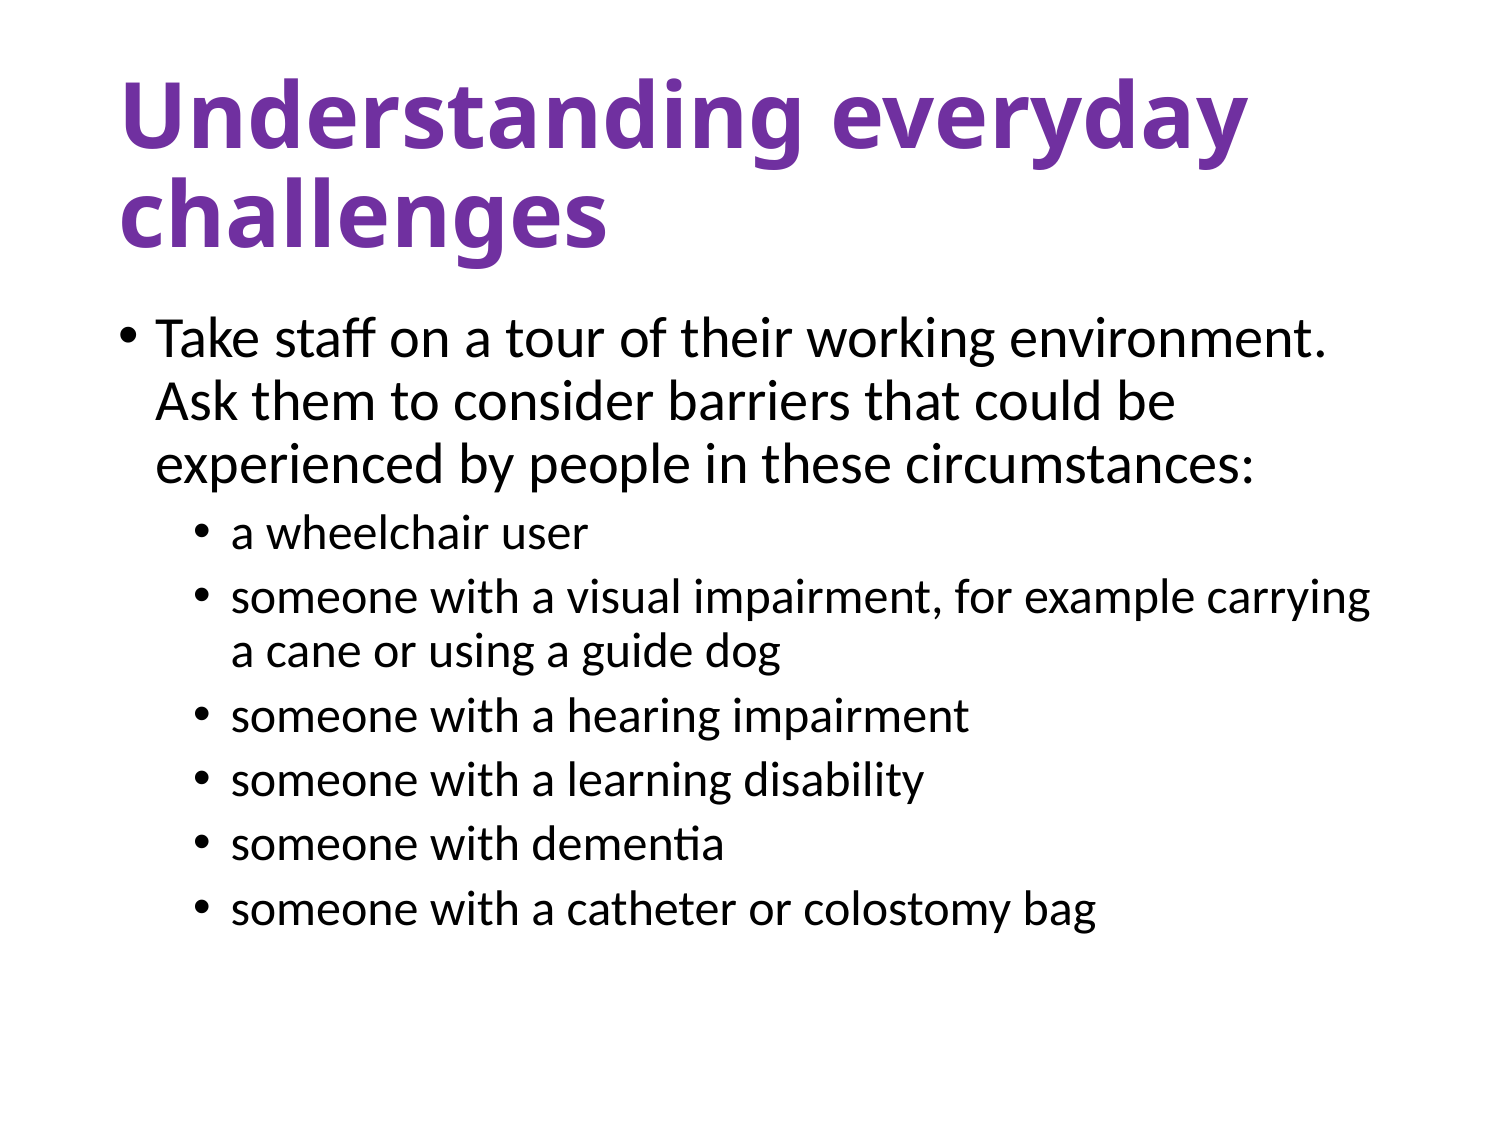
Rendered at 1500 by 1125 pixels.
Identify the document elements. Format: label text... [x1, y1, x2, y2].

title Understanding everyday challenges [103, 59, 1397, 278]
list Take staff on a tour of their working environment. Ask them to consider barriers that could be experienced by people in these circumstances: a wheelchair user someone with a visual impairment, for example carrying a cane or using a guide dog someone with a hearing impairment someone with a learning disability someone with dementia someone with a catheter or colostomy bag [103, 299, 1397, 1014]
